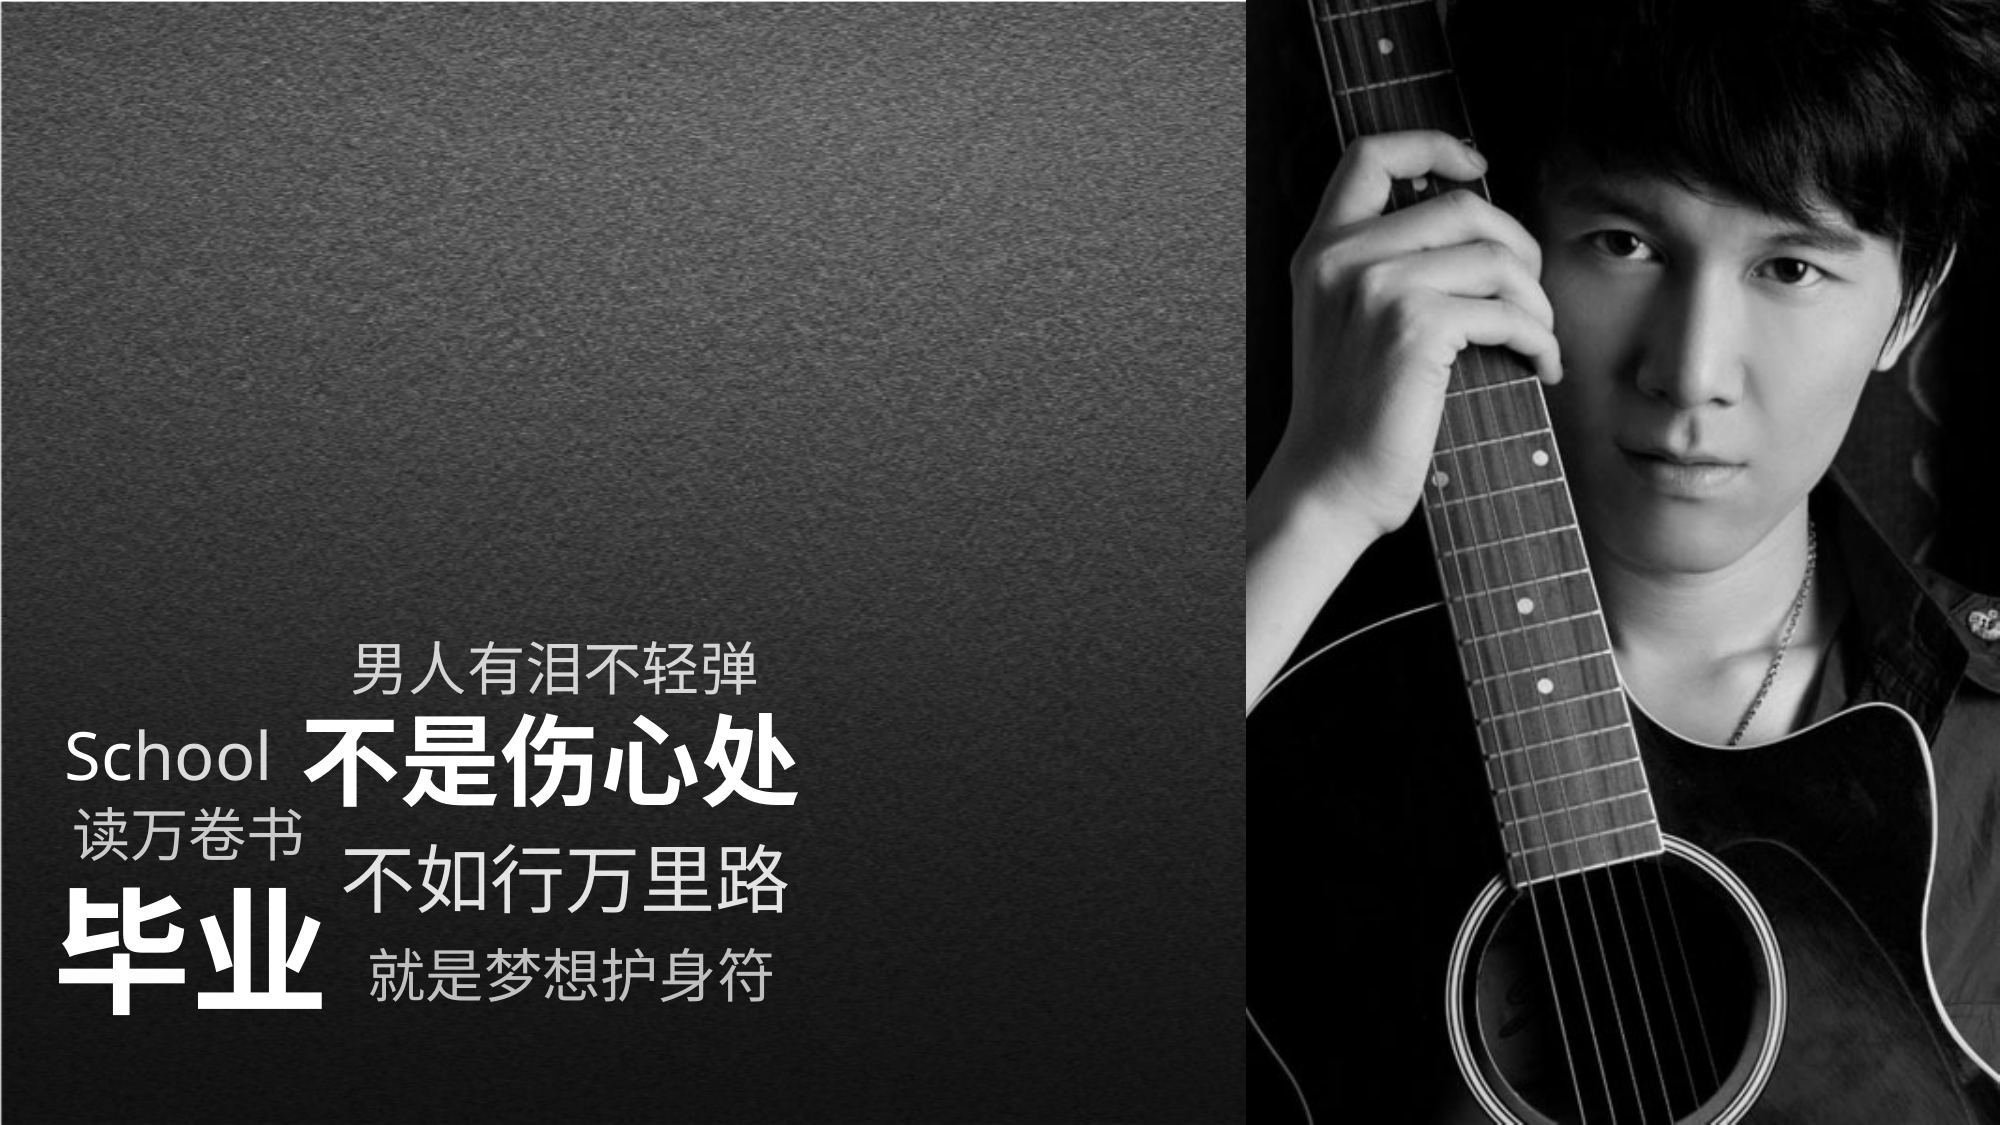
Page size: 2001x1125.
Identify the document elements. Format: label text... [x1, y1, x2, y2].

text_box 不如行万里路 [365, 872, 437, 930]
text_box 男人有泪不轻弹 School [49, 607, 437, 803]
text_box 不是伤心处 [285, 691, 437, 872]
text_box 就是梦想护身符 [365, 931, 437, 1017]
text_box 毕业 [39, 859, 365, 1039]
picture [3, 0, 2000, 1125]
text_box 读万卷书 [57, 791, 285, 859]
